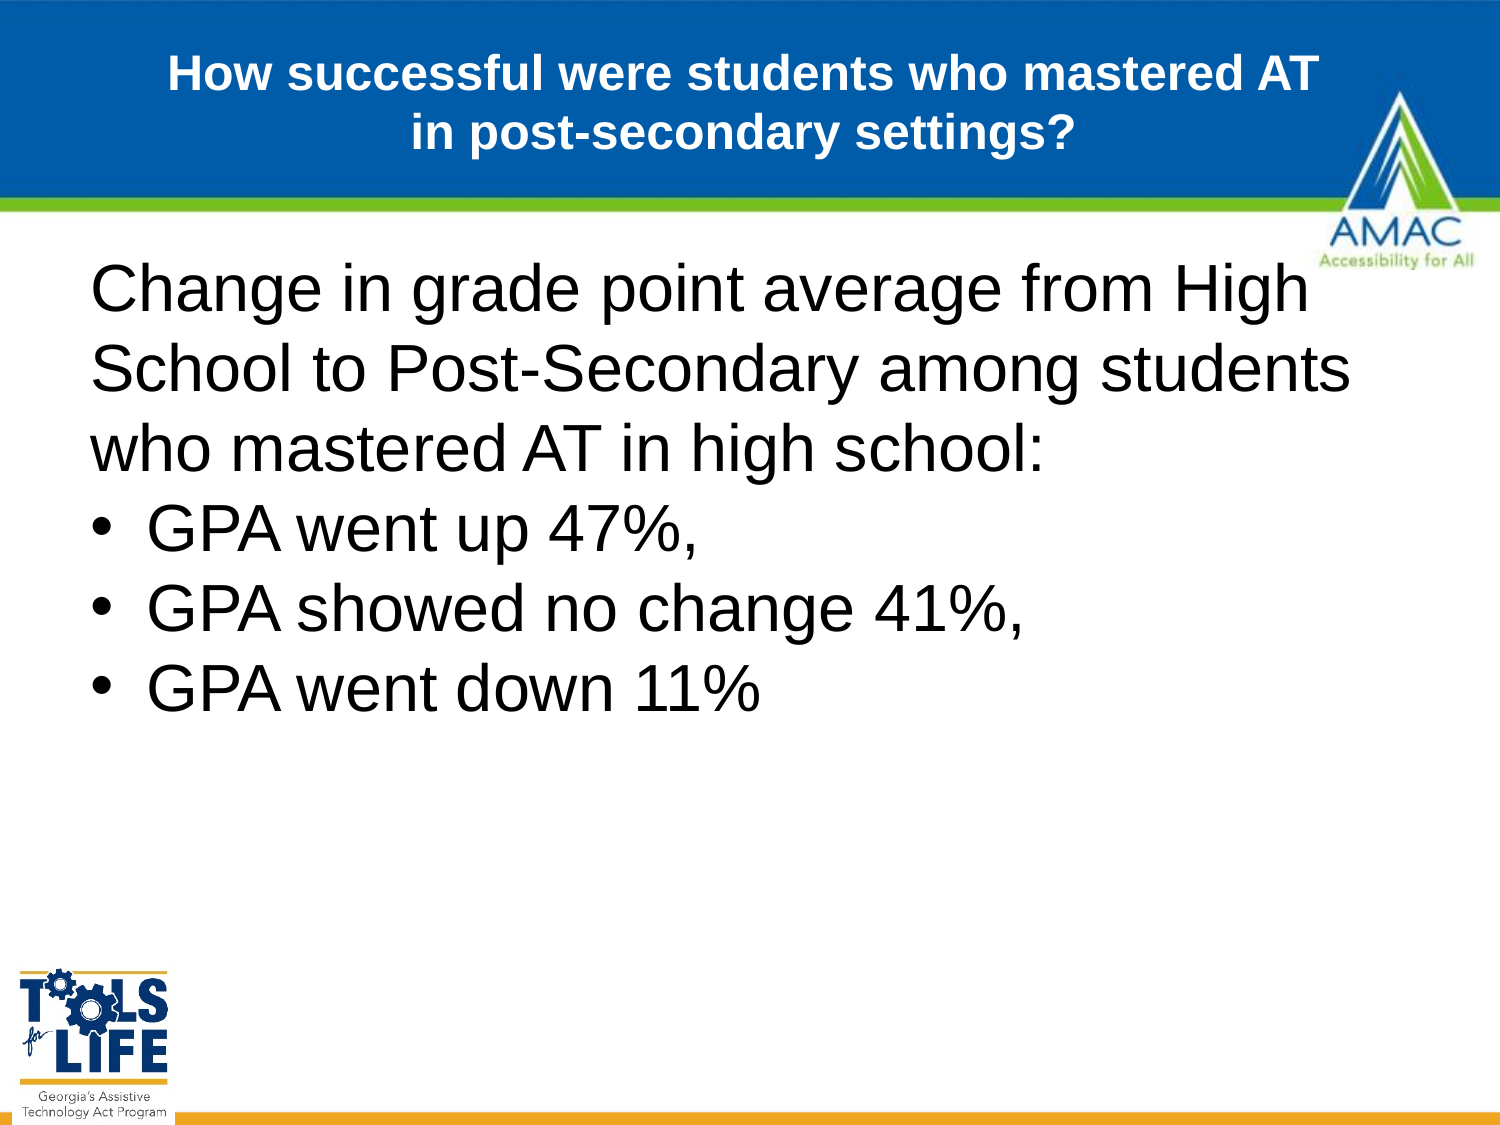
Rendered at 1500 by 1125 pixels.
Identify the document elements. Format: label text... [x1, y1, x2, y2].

picture [0, 0, 1500, 270]
list Change in grade point average from High School to Post-Secondary among students who mastered AT in high school: GPA went up 47%, GPA showed no change 41%, GPA went down 11% [75, 237, 1425, 1005]
title How successful were students who mastered AT in post-secondary settings? [62, 0, 1425, 200]
picture [12, 962, 175, 1125]
